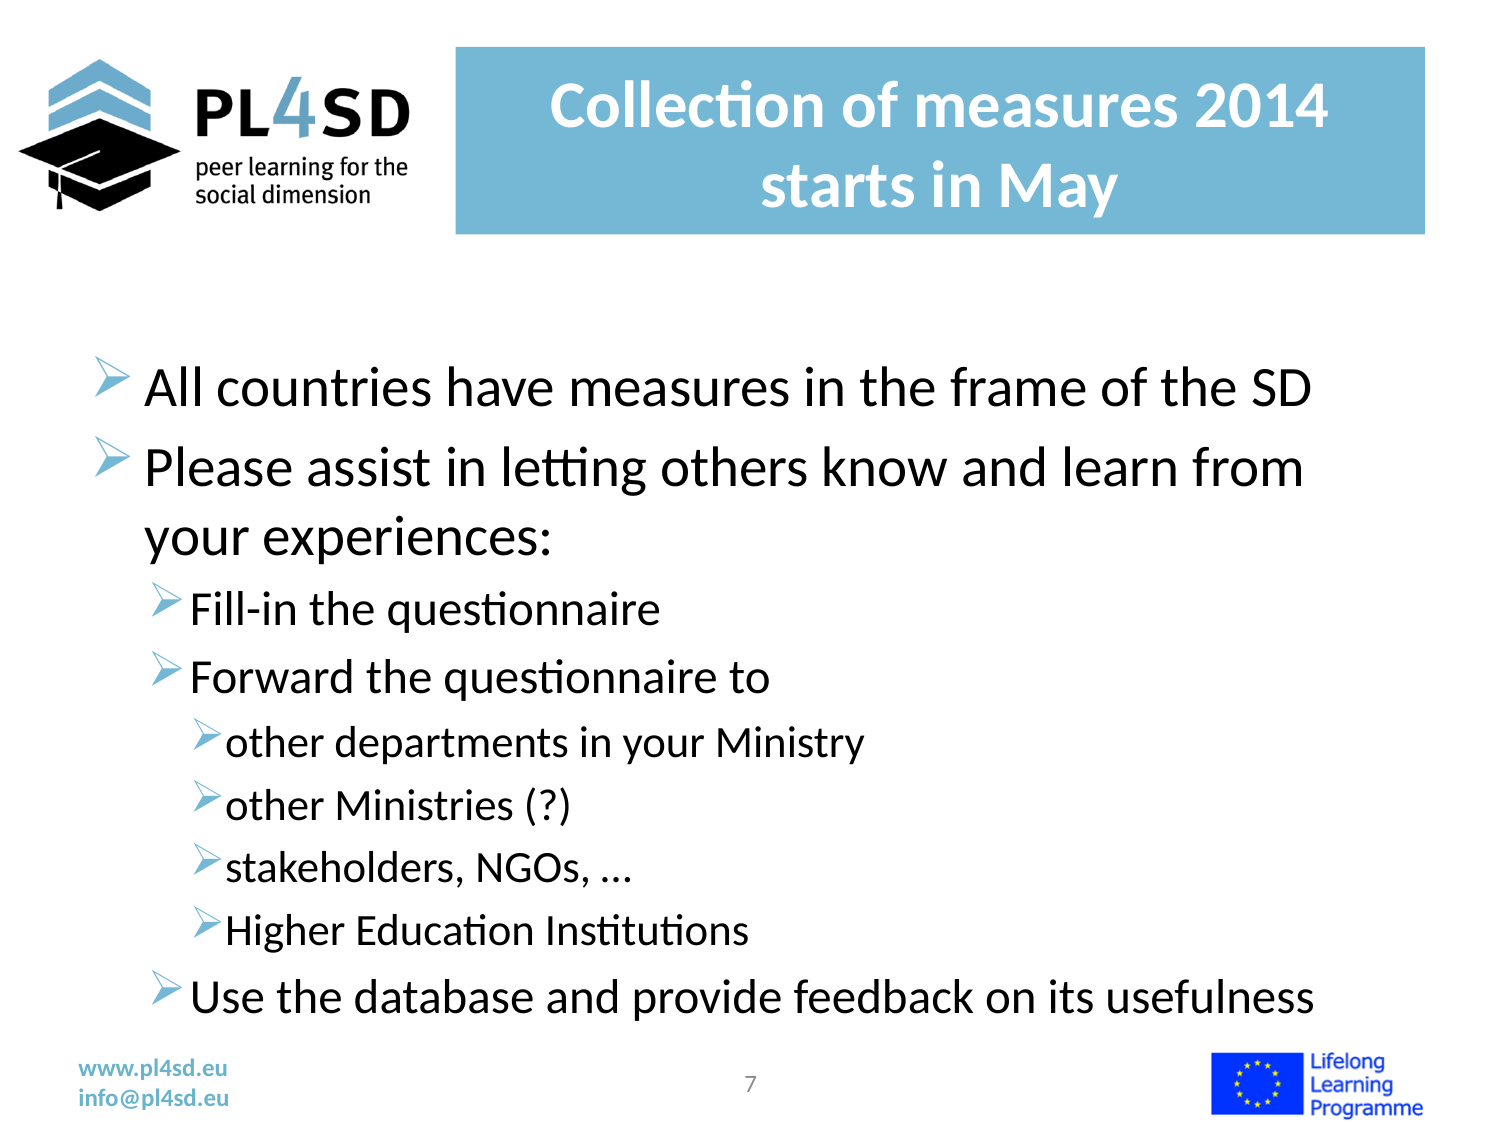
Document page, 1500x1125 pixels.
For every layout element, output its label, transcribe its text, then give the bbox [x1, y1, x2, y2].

list All countries have measures in the frame of the SD Please assist in letting others know and learn from your experiences: Fill-in the questionnaire Forward the questionnaire to other departments in your Ministry other Ministries (?) stakeholders, NGOs, … Higher Education Institutions Use the database and provide feedback on its usefulness [75, 262, 1425, 1035]
title Collection of measures 2014 starts in May [455, 46, 1425, 235]
picture [0, 42, 456, 235]
slide_number 7 [572, 1051, 929, 1113]
picture [1210, 1051, 1423, 1120]
